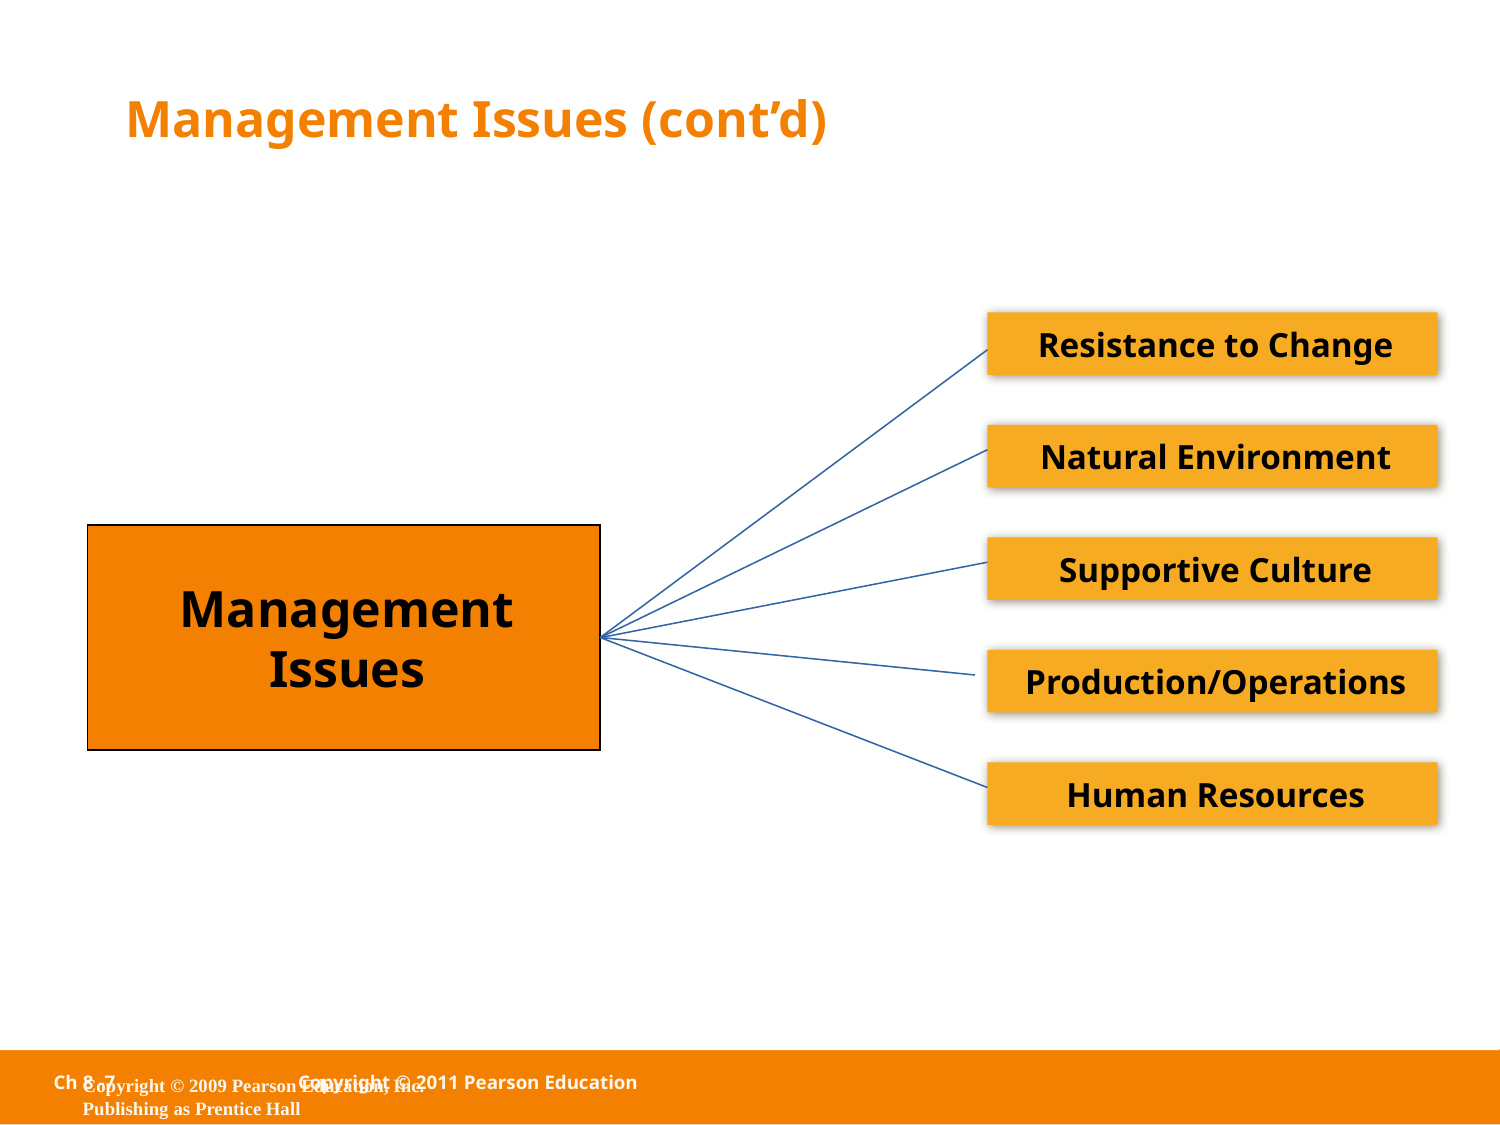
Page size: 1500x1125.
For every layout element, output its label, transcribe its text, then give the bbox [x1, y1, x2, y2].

picture [1248, 1042, 1500, 1124]
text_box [987, 312, 1438, 376]
text_box Ch 8 -7 [47, 1070, 164, 1093]
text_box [987, 762, 1438, 826]
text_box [987, 424, 1438, 488]
text_box Copyright © 2011 Pearson Education [233, 1070, 697, 1093]
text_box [87, 524, 601, 751]
text_box Management Issues (cont’d) [125, 87, 1403, 148]
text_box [987, 537, 1438, 601]
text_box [983, 649, 1442, 713]
